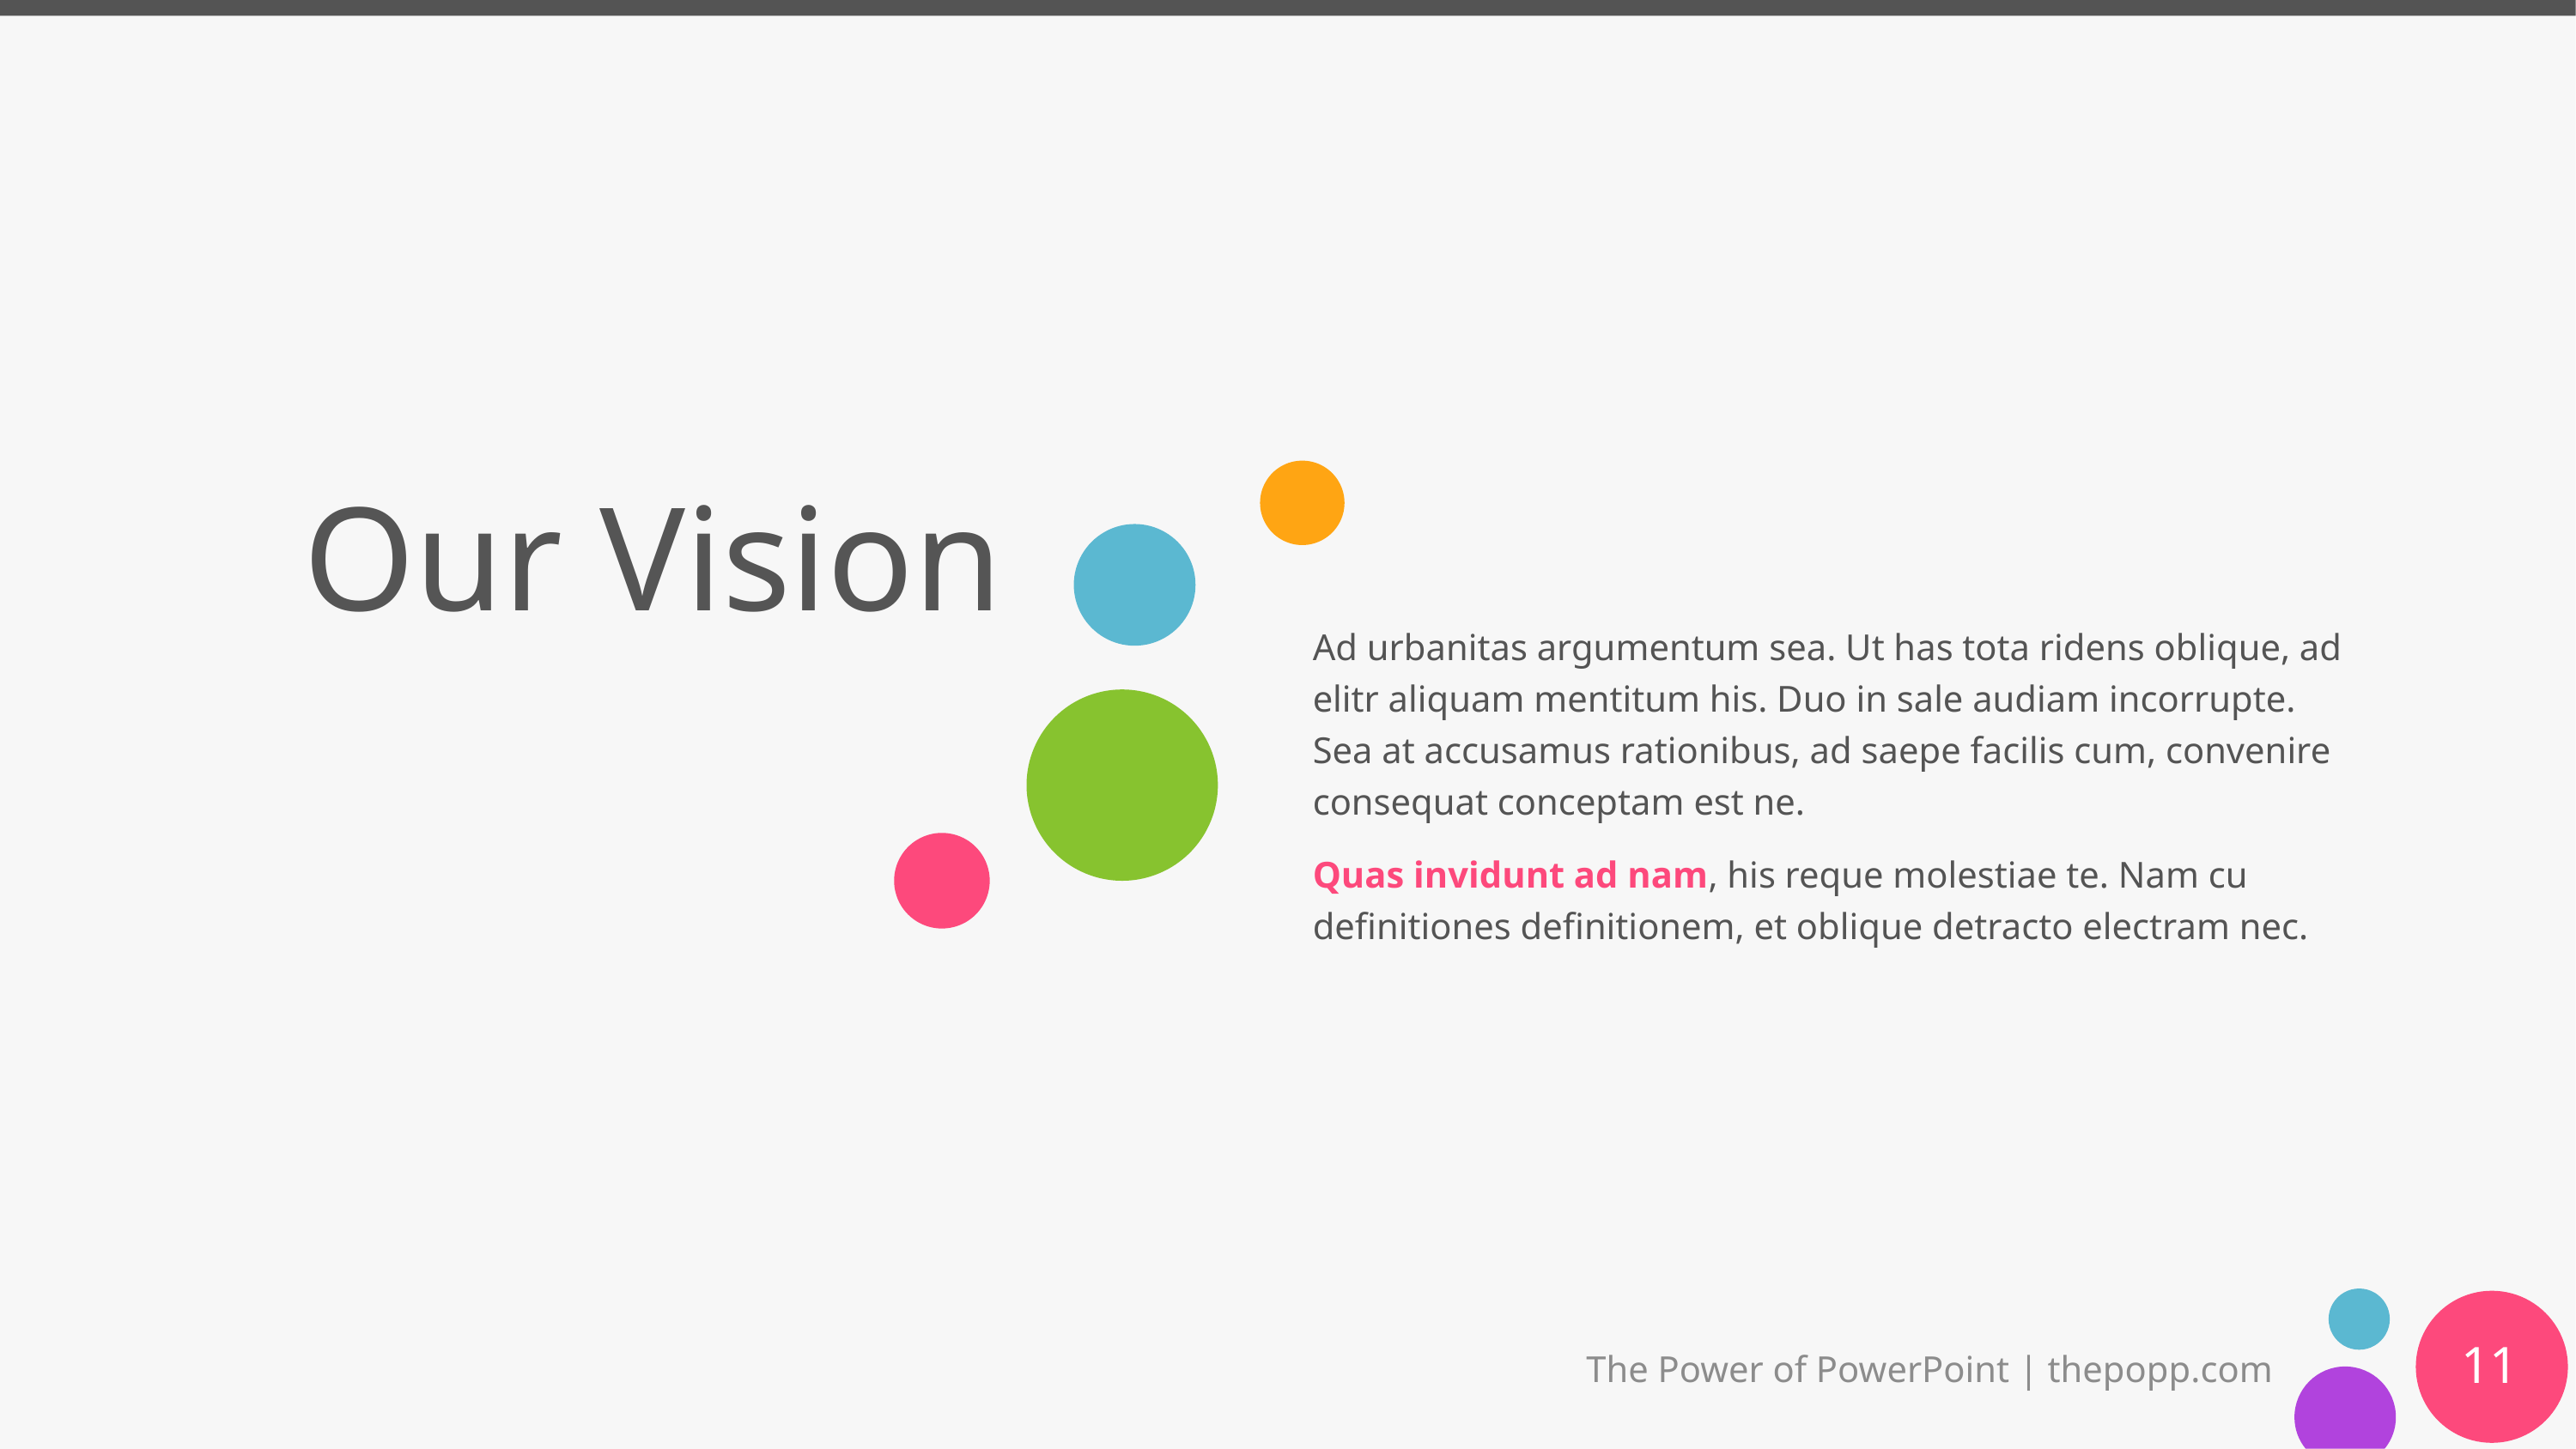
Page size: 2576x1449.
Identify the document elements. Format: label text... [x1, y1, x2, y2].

list Ad urbanitas argumentum sea. Ut has tota ridens oblique, ad elitr aliquam mentitum his. Duo in sale audiam incorrupte. Sea at accusamus rationibus, ad saepe facilis cum, convenire consequat conceptam est ne. Quas invidunt ad nam, his reque molestiae te. Nam cu definitiones definitionem, et oblique detracto electram nec. [1290, 604, 2384, 1039]
title Our Vision [161, 430, 1026, 676]
footer The Power of PowerPoint | thepopp.com [1479, 1332, 2296, 1410]
slide_number 11 [2414, 1328, 2567, 1406]
